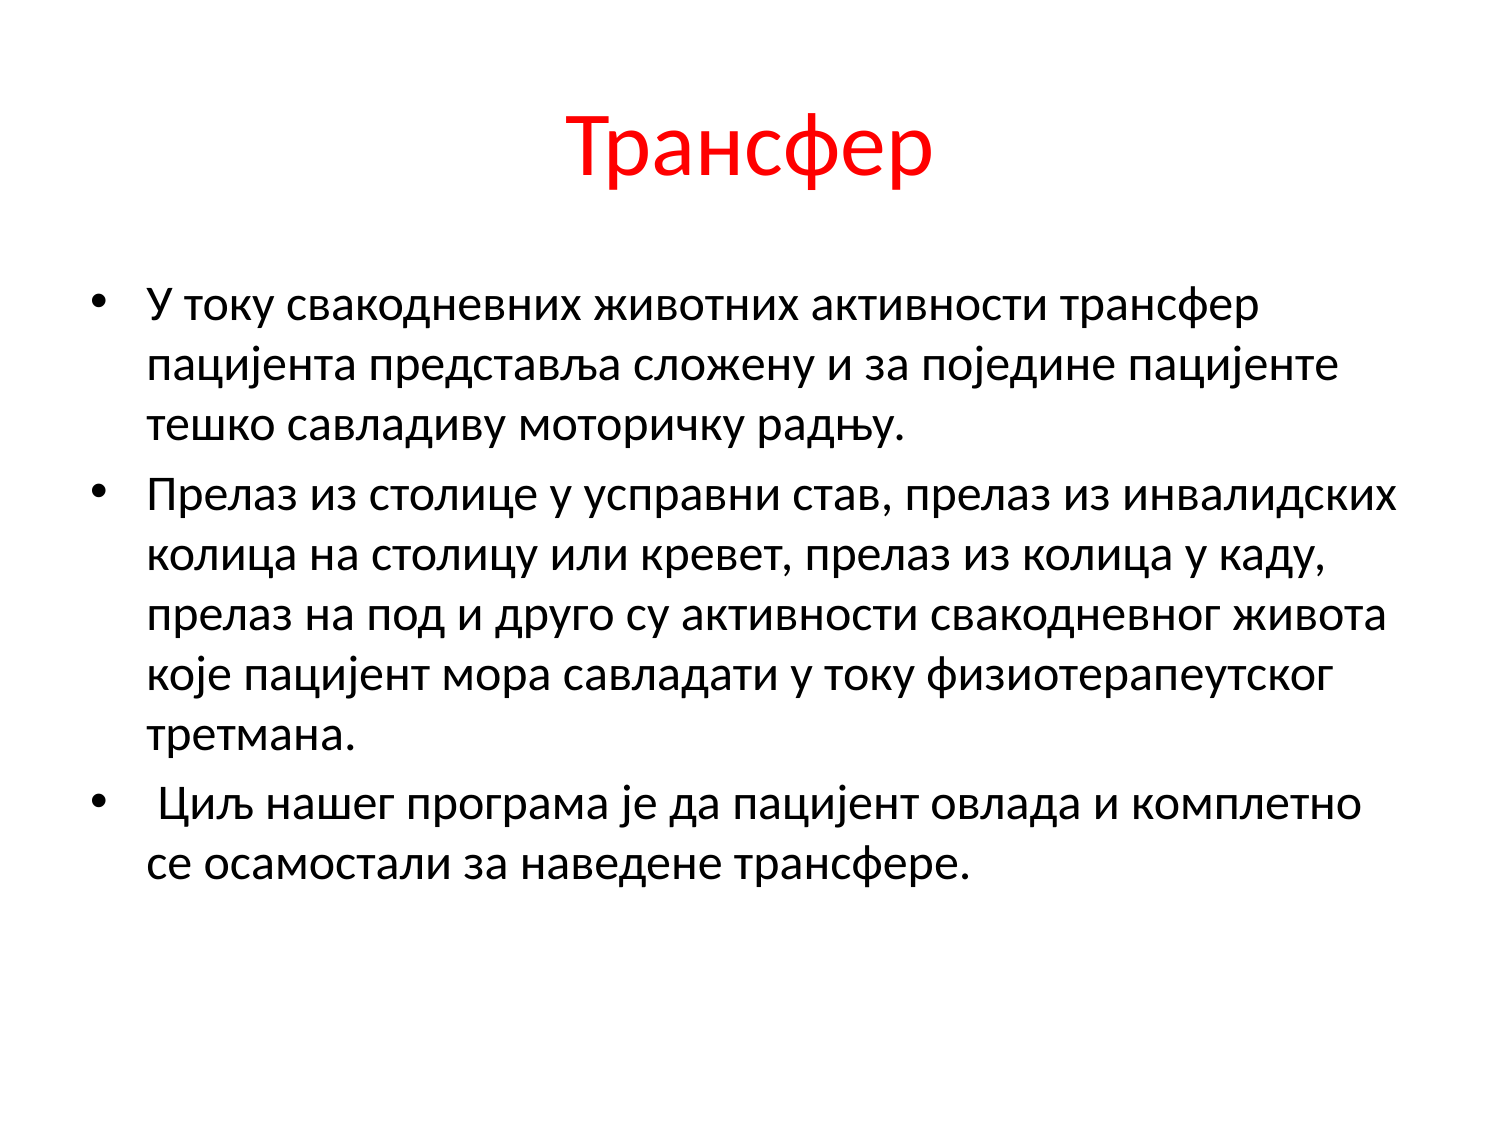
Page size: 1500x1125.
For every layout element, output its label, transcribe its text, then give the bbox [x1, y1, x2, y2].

list У току свакодневних животних активности трансфер пацијента представља сложену и за поједине пацијенте тешко савладиву моторичку радњу. Прелаз из столице у усправни став, прелаз из инвалидских колица на столицу или кревет, прелаз из колица у каду, прелаз на под и друго су активности свакодневног живота које пацијент мора савладати у току физиотерапеутског третмана. Циљ нашег програма је да пацијент овлада и комплетно се осамостали за наведене трансфере. [75, 262, 1425, 1005]
title Трансфер [75, 45, 1425, 233]
